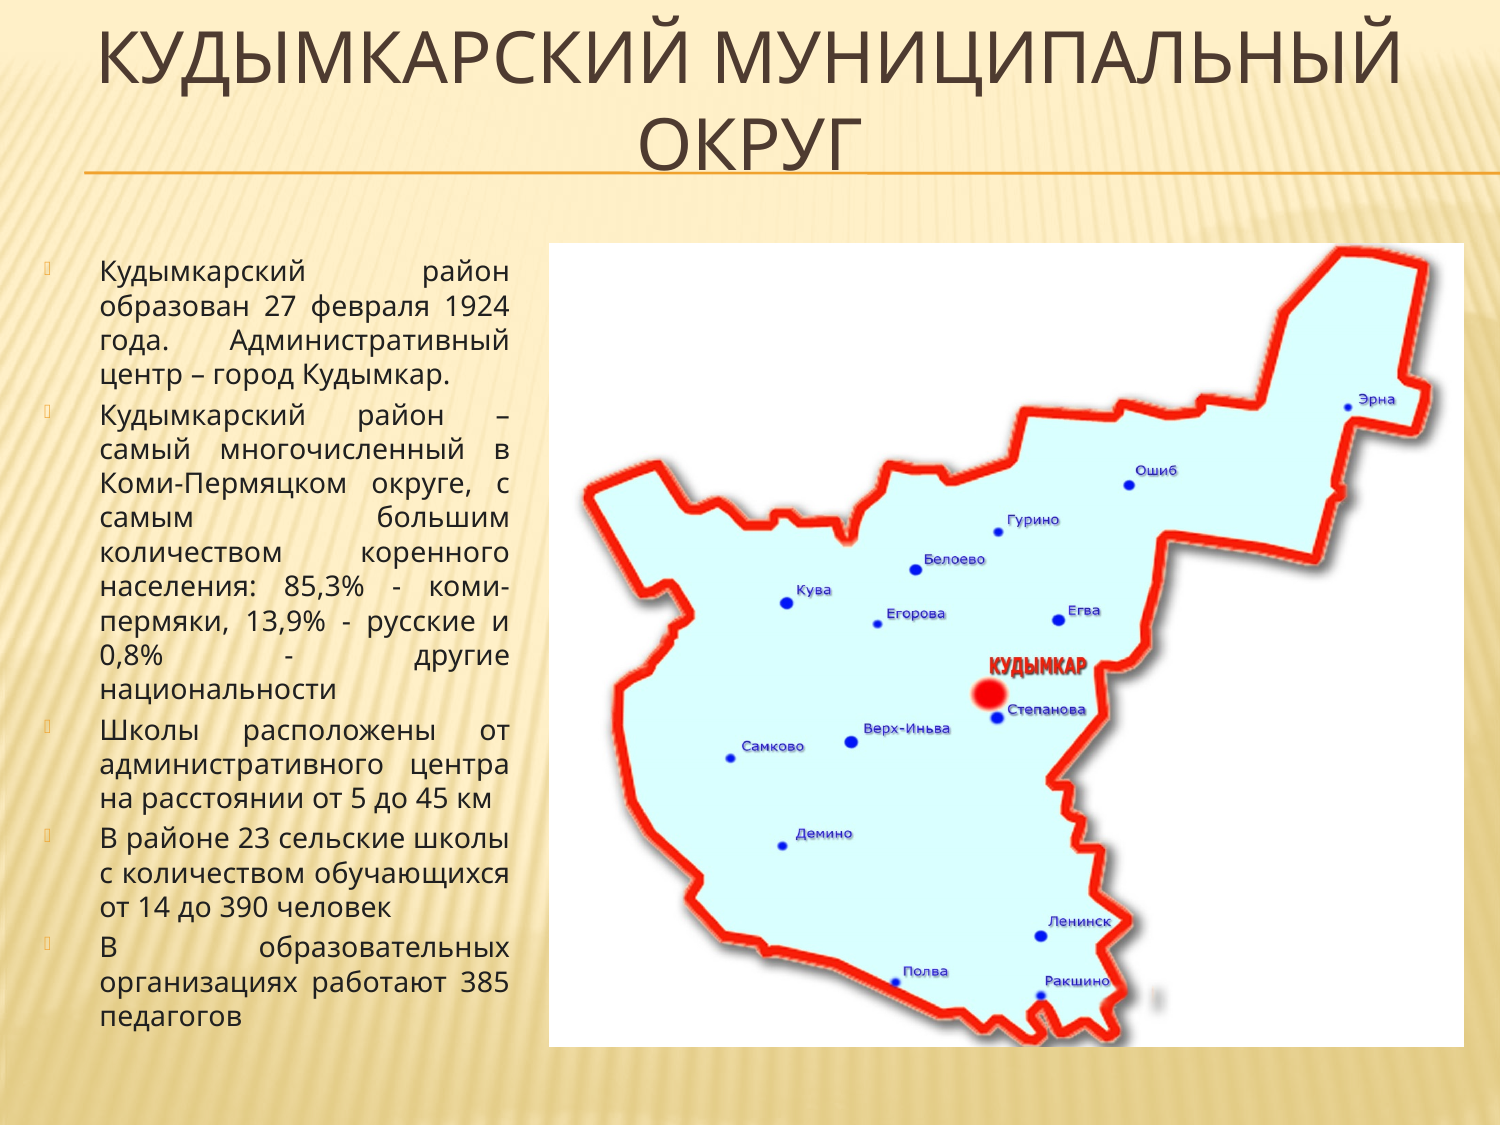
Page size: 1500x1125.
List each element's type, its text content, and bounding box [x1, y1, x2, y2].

list Кудымкарский район образован 27 февраля 1924 года. Административный центр – город Кудымкар. Кудымкарский район – самый многочисленный в Коми-Пермяцком округе, с самым большим количеством коренного населения: 85,3% - коми-пермяки, 13,9% - русские и 0,8% - другие национальности Школы расположены от административного центра на расстоянии от 5 до 45 км В районе 23 сельские школы с количеством обучающихся от 14 до 390 человек В образовательных организациях работают 385 педагогов [29, 245, 526, 1059]
title Кудымкарский муниципальный округ [41, 4, 1459, 192]
picture [548, 243, 1464, 1048]
